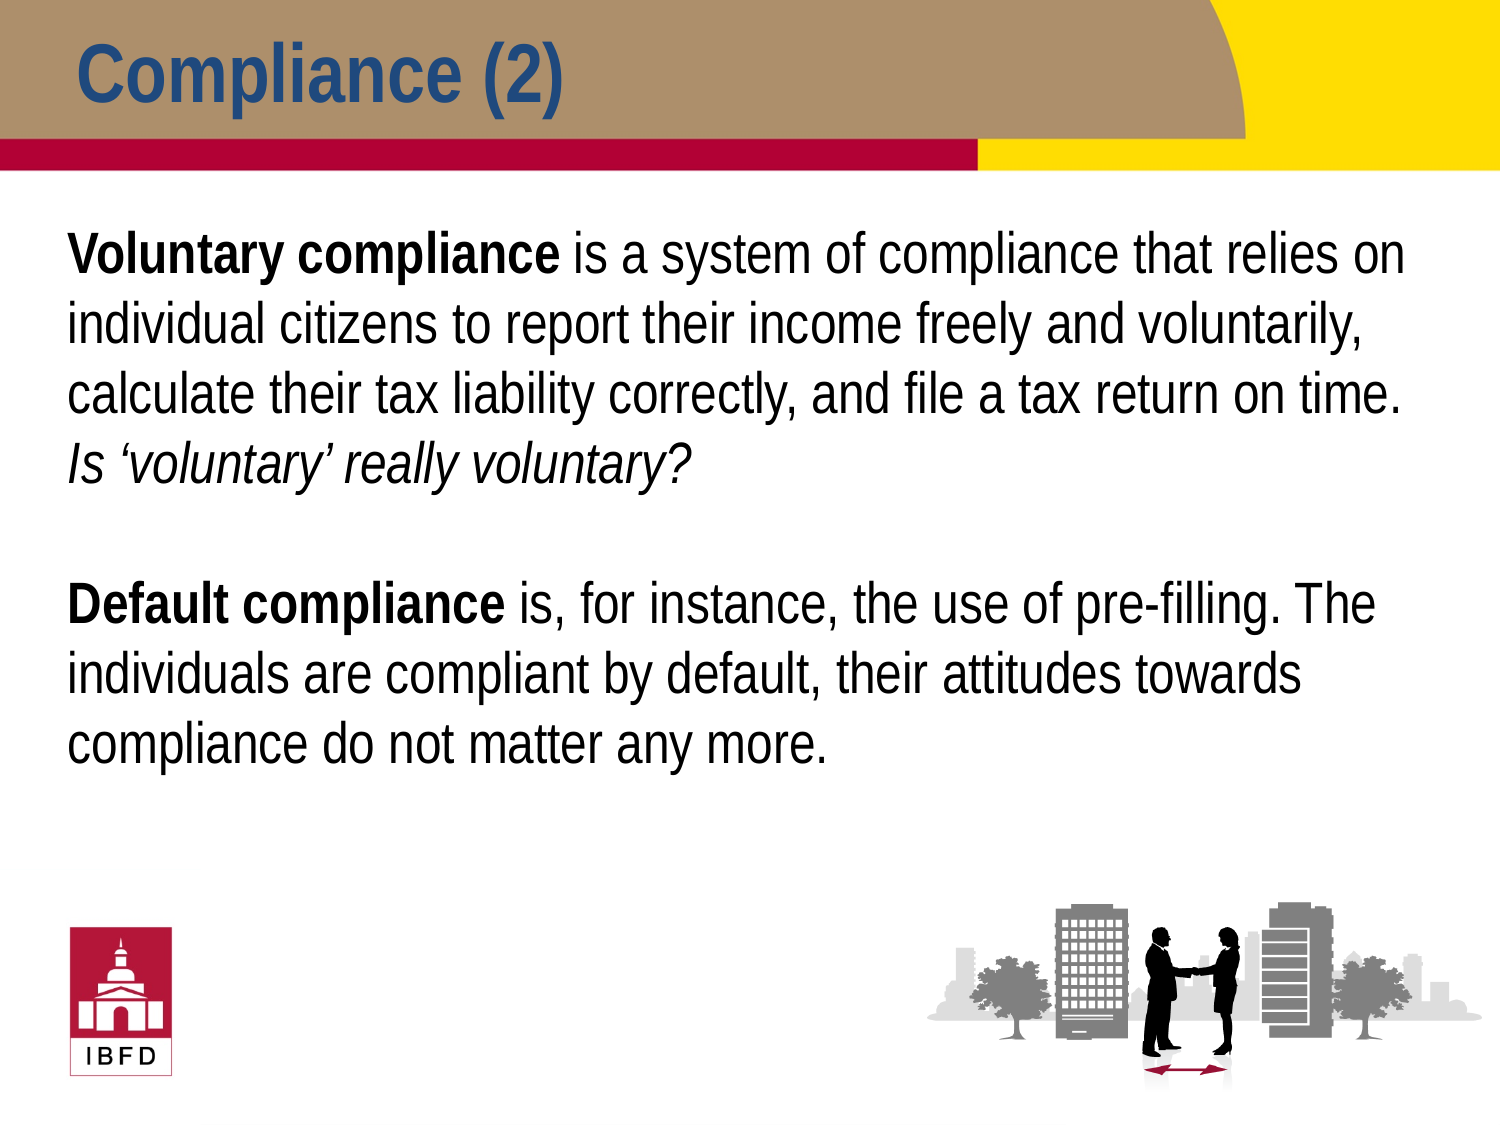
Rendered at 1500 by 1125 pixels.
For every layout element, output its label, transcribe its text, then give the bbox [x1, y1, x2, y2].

text_box Voluntary compliance is a system of compliance that relies on individual citizens to report their income freely and voluntarily, calculate their tax liability correctly, and file a tax return on time. Is ‘voluntary’ really voluntary? Default compliance is, for instance, the use of pre-filling. The individuals are compliant by default, their attitudes towards compliance do not matter any more. [53, 208, 1424, 843]
picture [0, 0, 1500, 1125]
title Compliance (2) [61, 24, 1200, 114]
